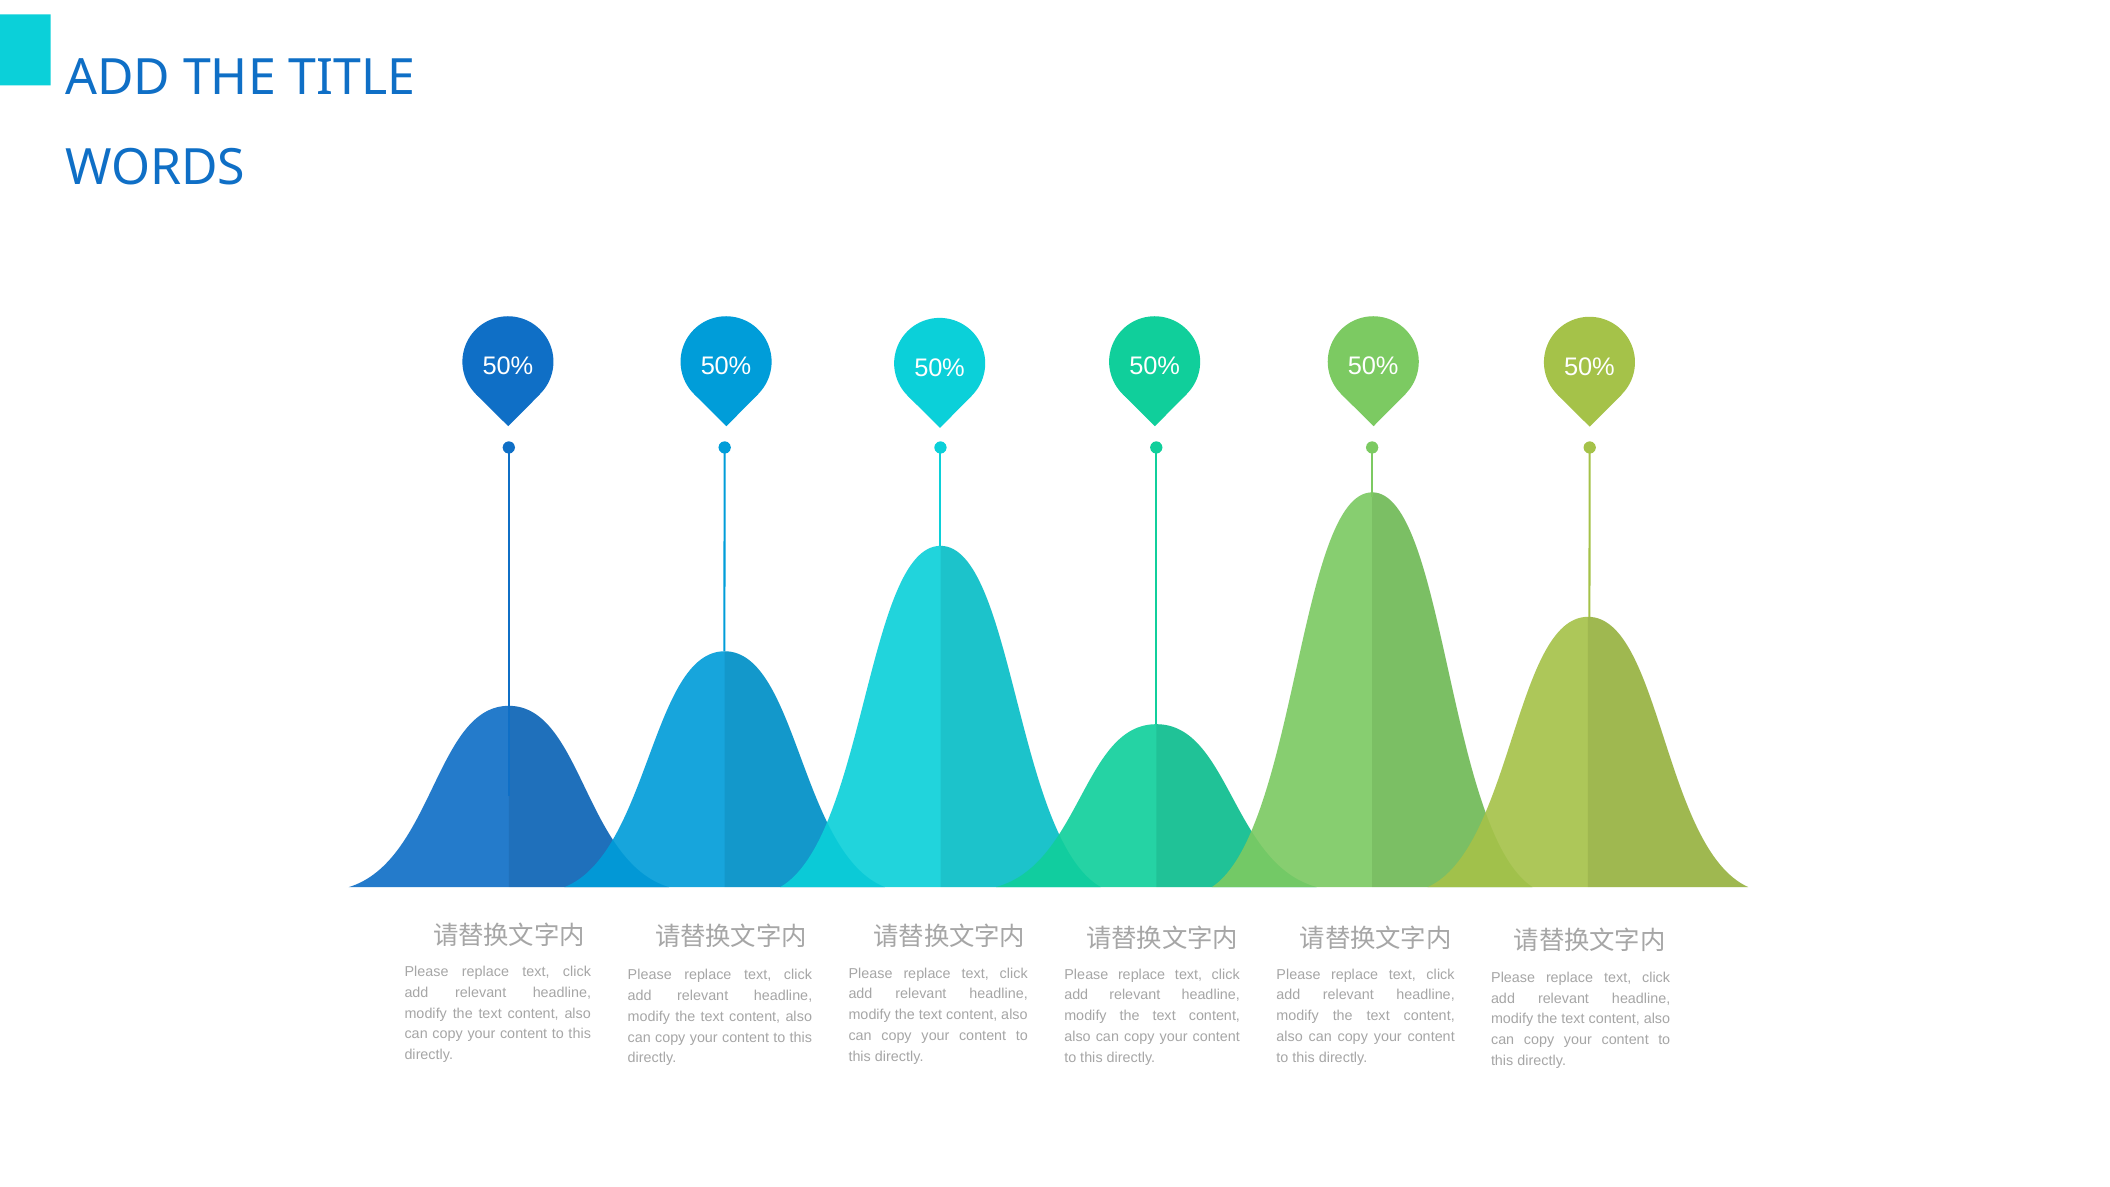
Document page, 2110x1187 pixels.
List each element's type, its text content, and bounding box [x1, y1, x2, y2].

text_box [1276, 916, 1456, 1065]
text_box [348, 705, 564, 888]
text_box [780, 545, 1101, 888]
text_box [462, 316, 554, 427]
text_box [1427, 616, 1749, 888]
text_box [680, 316, 772, 427]
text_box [627, 914, 813, 1066]
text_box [1543, 316, 1635, 427]
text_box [894, 317, 986, 428]
text_box ADD THE TITLE WORDS [50, 7, 583, 202]
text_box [996, 724, 1211, 888]
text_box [1211, 492, 1533, 888]
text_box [1327, 316, 1419, 427]
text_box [1064, 916, 1241, 1065]
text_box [404, 912, 592, 1062]
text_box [1491, 917, 1671, 1068]
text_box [1109, 316, 1201, 427]
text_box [848, 914, 1029, 1064]
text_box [564, 651, 780, 888]
